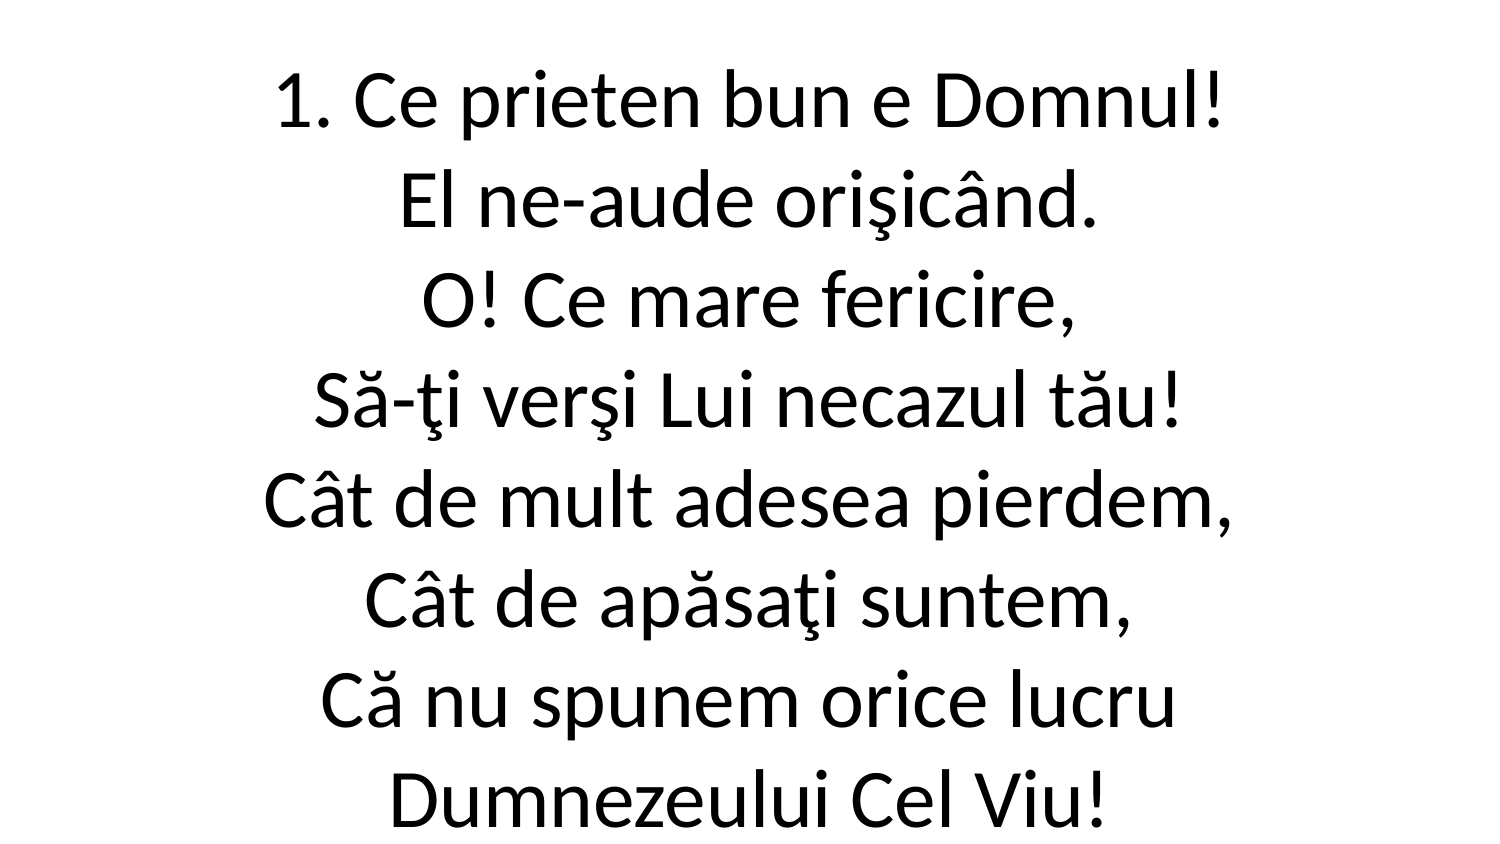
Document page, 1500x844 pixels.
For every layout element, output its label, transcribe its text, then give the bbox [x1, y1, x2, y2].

text_box 1. Ce prieten bun e Domnul! El ne-aude orişicând. O! Ce mare fericire, Să-ţi verşi Lui necazul tău! Cât de mult adesea pierdem, Cât de apăsaţi suntem, Că nu spunem orice lucru Dumnezeului Cel Viu! [248, 0, 1252, 844]
